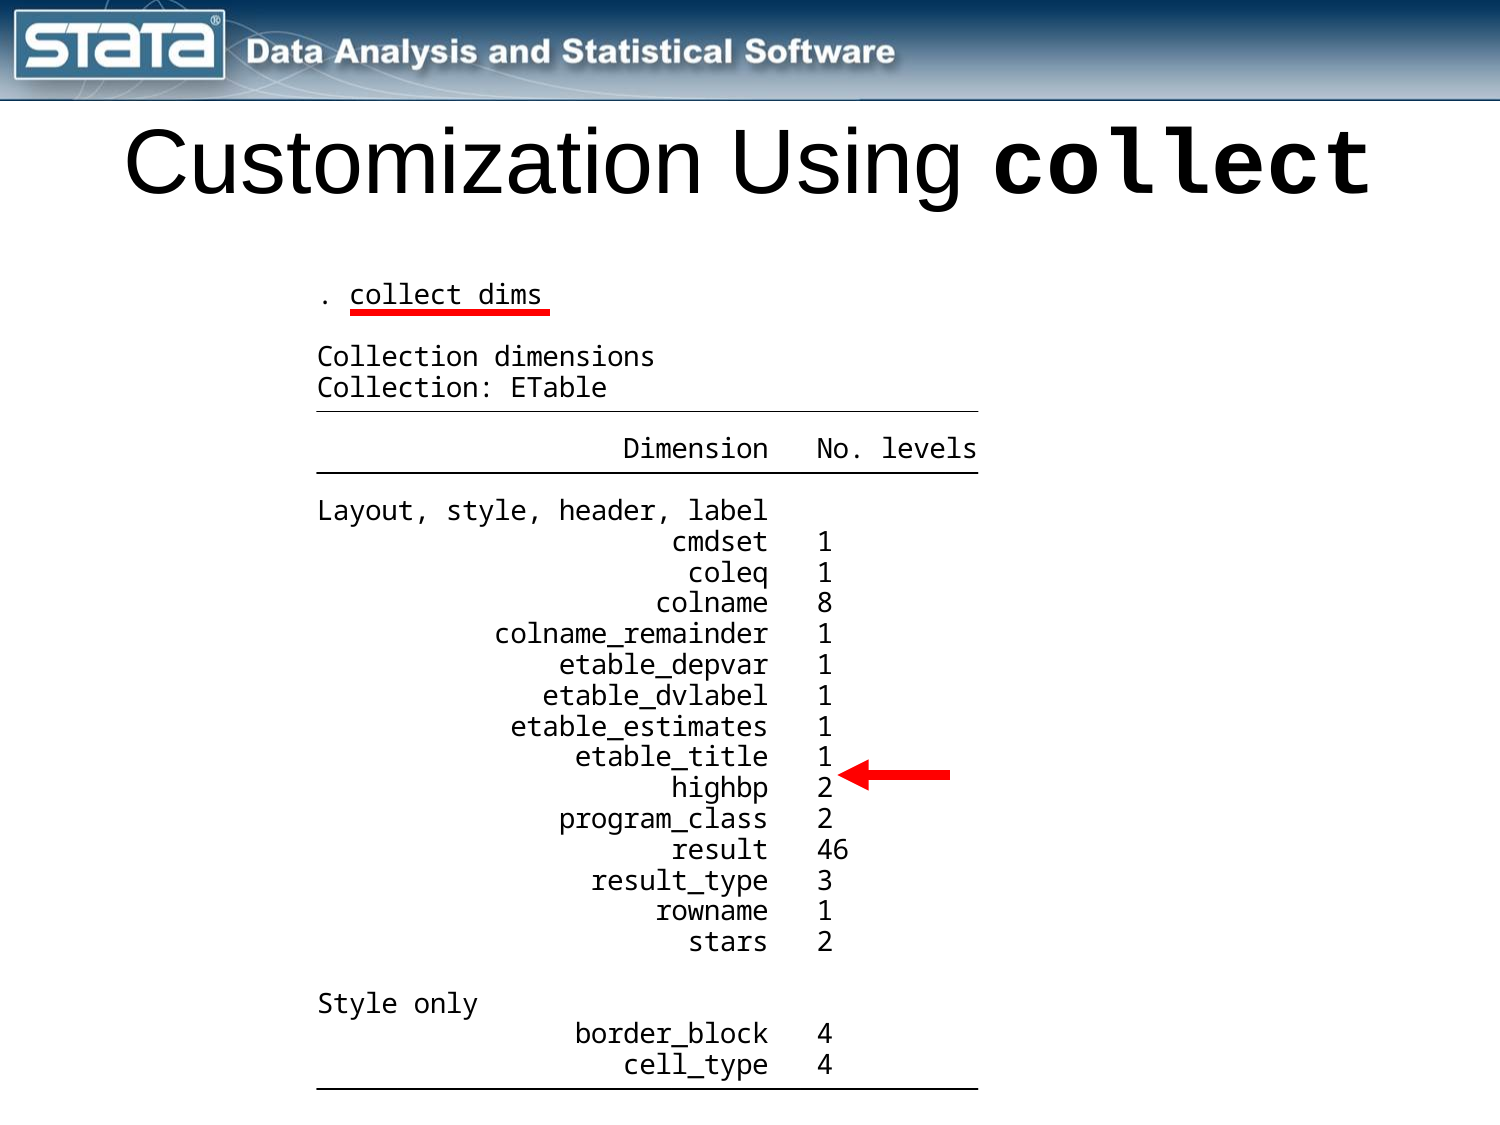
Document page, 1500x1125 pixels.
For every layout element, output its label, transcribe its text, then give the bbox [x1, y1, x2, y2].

title Customization Using collect [0, 108, 1500, 213]
picture [0, 0, 1500, 102]
picture [312, 274, 1026, 1107]
